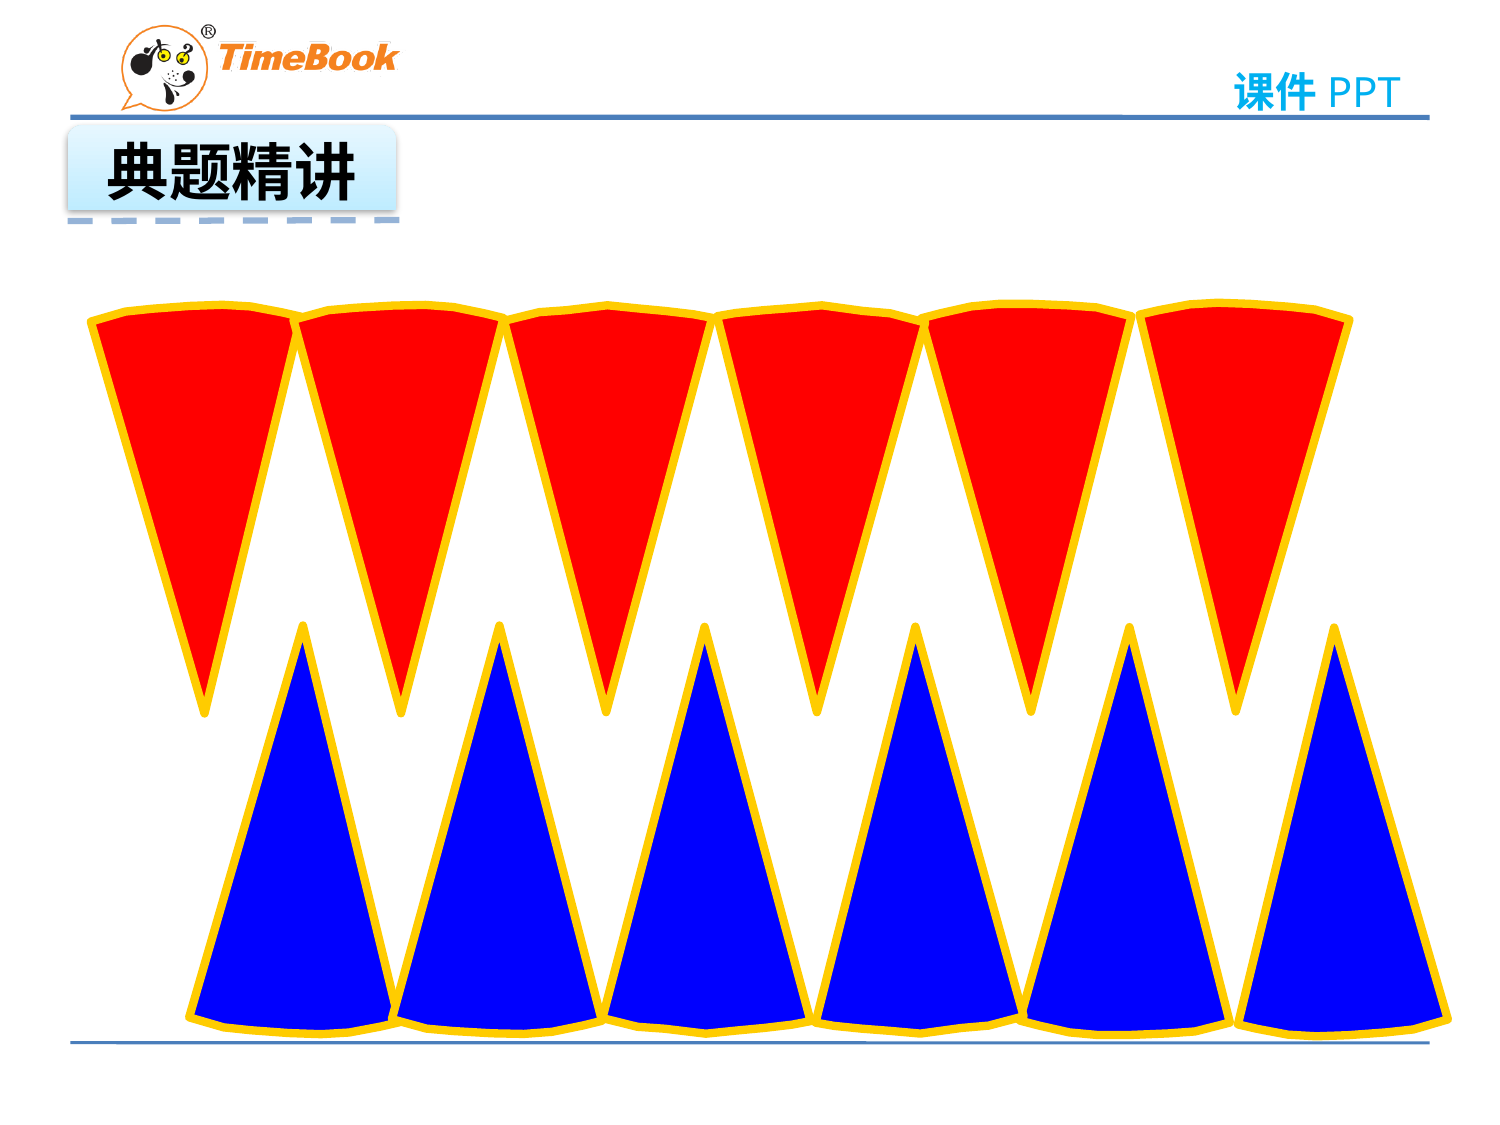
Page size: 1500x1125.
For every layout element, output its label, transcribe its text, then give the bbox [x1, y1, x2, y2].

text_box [241, 644, 1396, 1057]
text_box 典题精讲 [66, 124, 397, 212]
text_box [143, 282, 1297, 694]
picture [118, 22, 408, 113]
